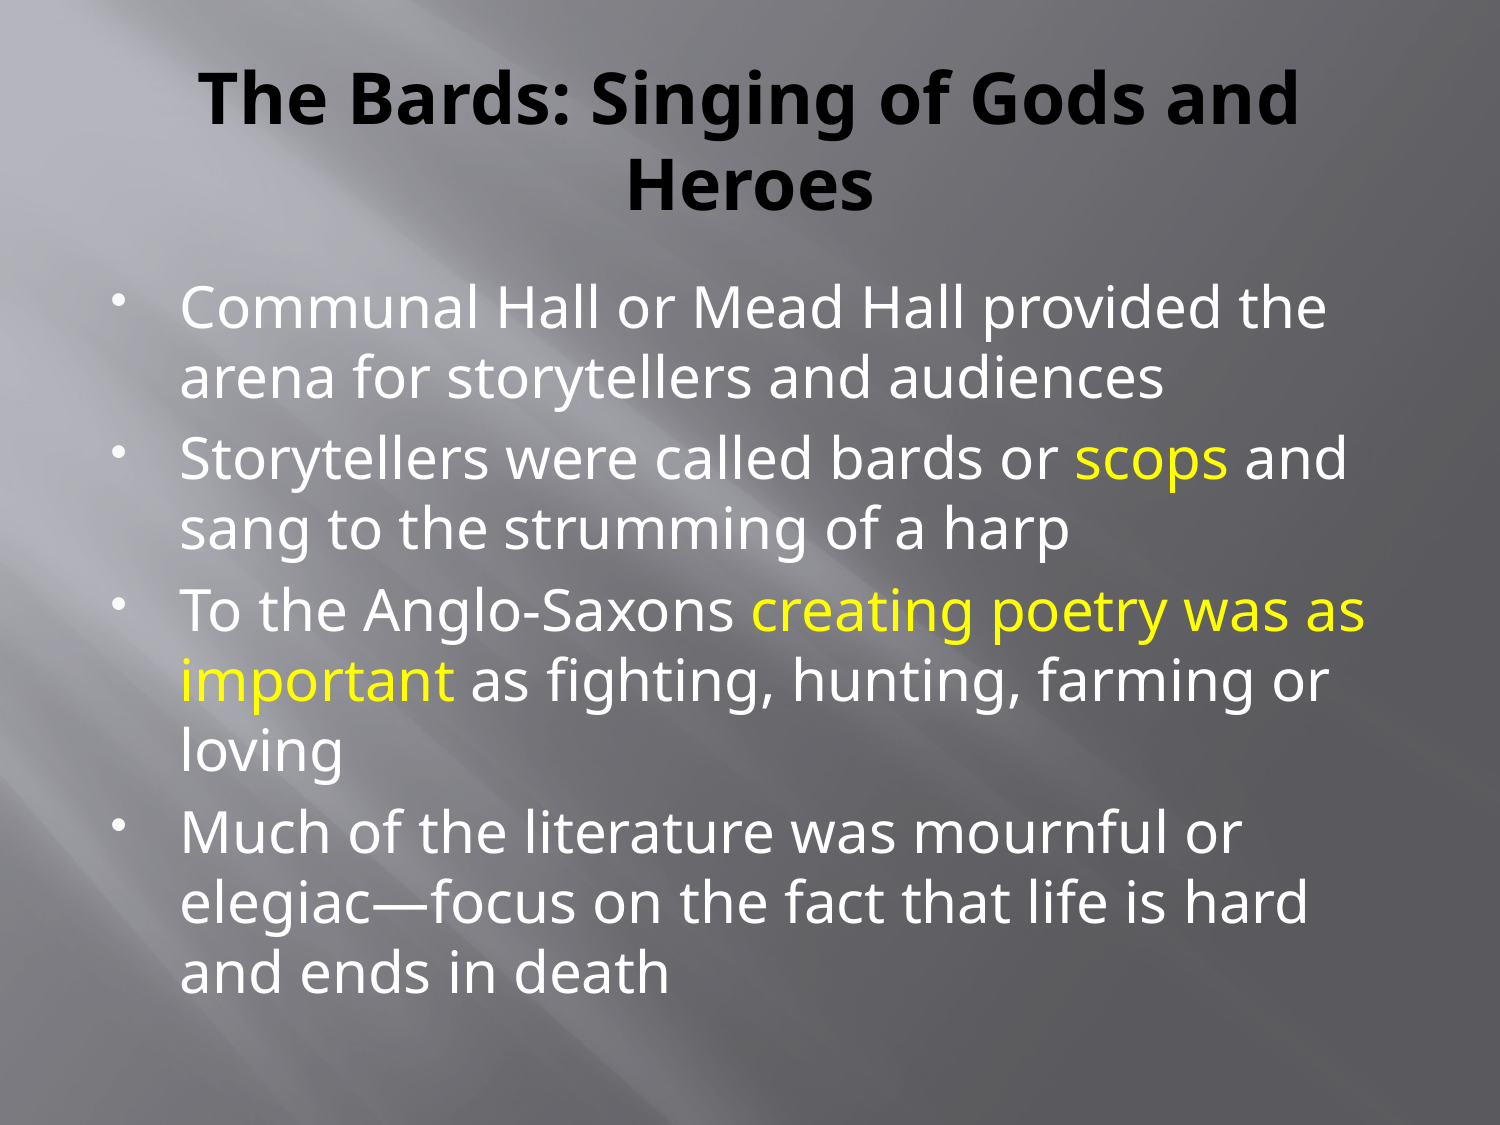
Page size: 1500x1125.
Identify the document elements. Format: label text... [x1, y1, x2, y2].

title The Bards: Singing of Gods and Heroes [75, 45, 1425, 233]
list Communal Hall or Mead Hall provided the arena for storytellers and audiences Storytellers were called bards or scops and sang to the strumming of a harp To the Anglo-Saxons creating poetry was as important as fighting, hunting, farming or loving Much of the literature was mournful or elegiac—focus on the fact that life is hard and ends in death [75, 262, 1425, 1035]
